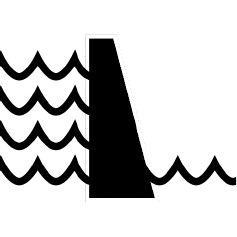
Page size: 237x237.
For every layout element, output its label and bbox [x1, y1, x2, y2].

picture [0, 26, 237, 211]
